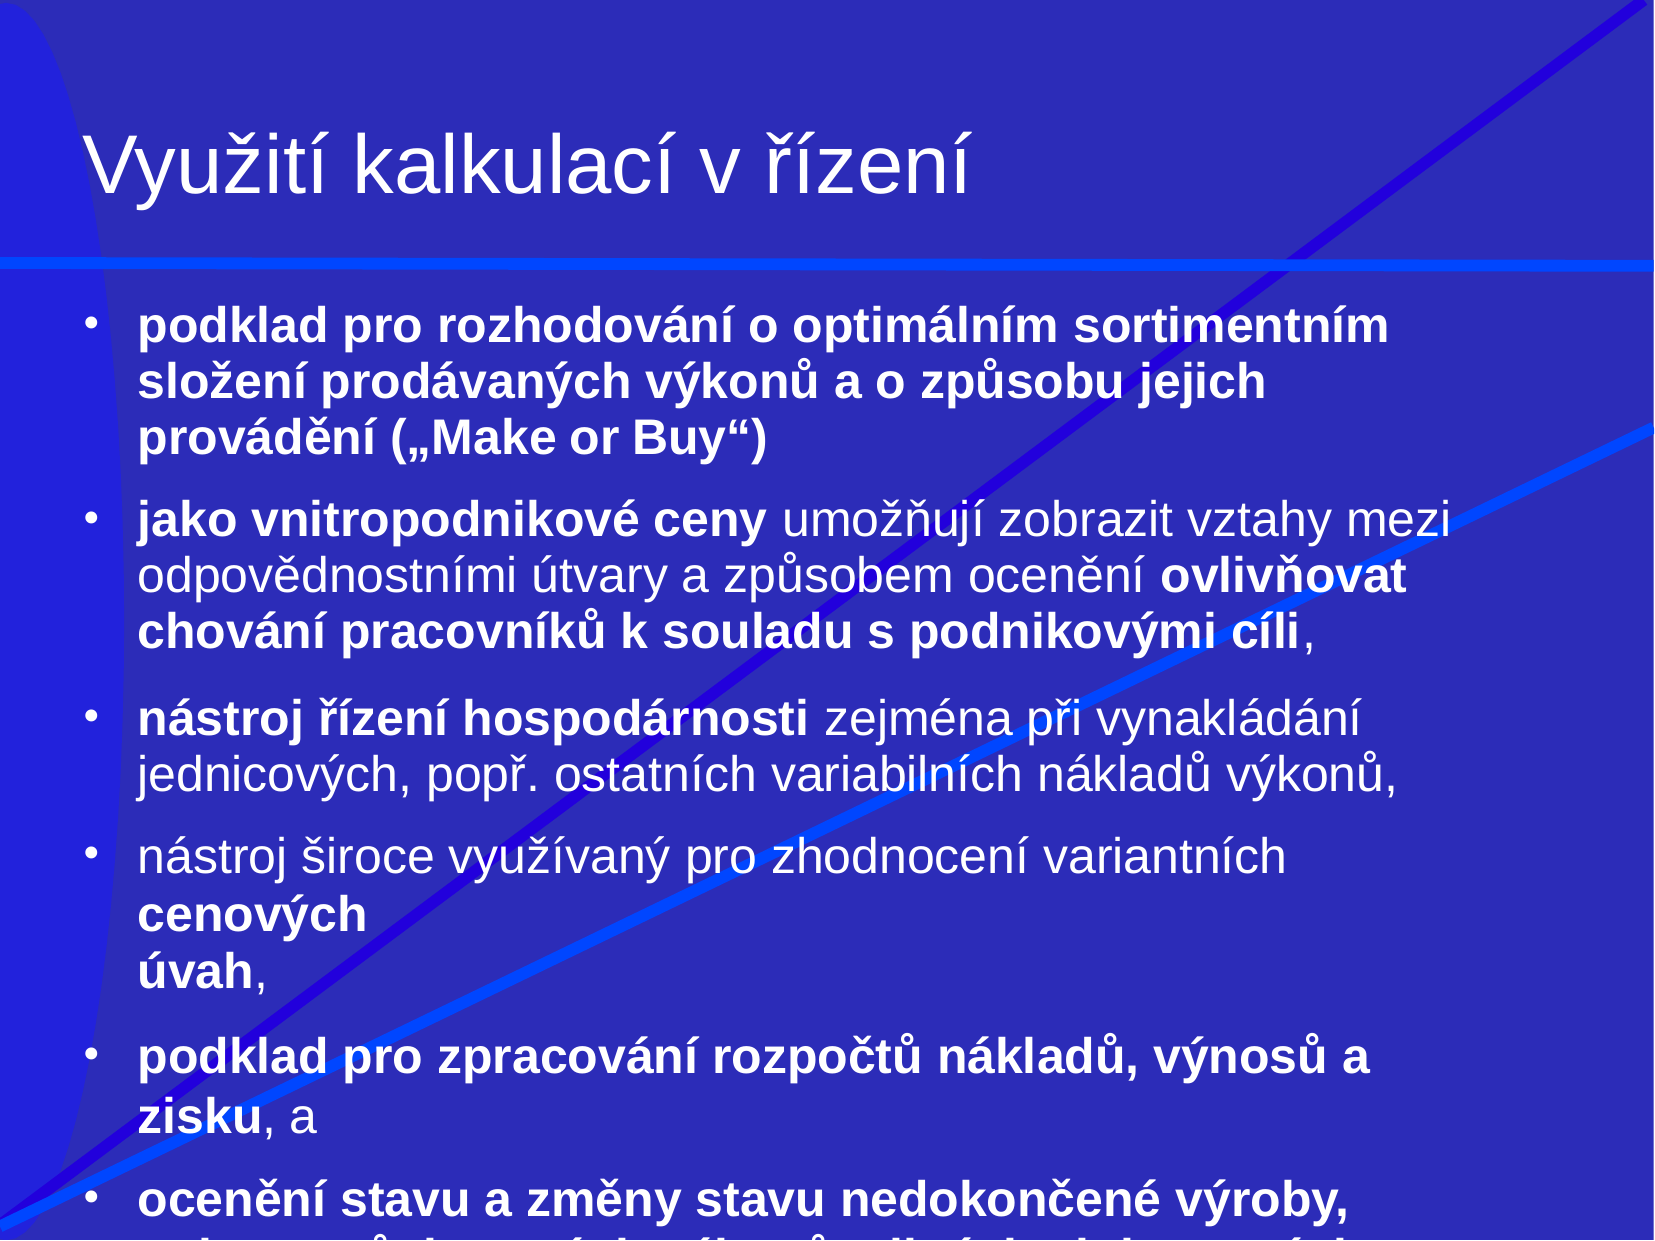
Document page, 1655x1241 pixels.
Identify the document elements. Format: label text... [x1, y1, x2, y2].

text_box podklad pro rozhodování o optimálním sortimentním složení prodávaných výkonů a o způsobu jejich provádění („Make or Buy“) jako vnitropodnikové ceny umožňují zobrazit vztahy mezi odpovědnostními útvary a způsobem ocenění ovlivňovat chování pracovníků k souladu s podnikovými cíli, nástroj řízení hospodárnosti zejména při vynakládání jednicových, popř. ostatních variabilních nákladů výkonů, nástroj široce využívaný pro zhodnocení variantních cenových úvah, podklad pro zpracování rozpočtů nákladů, výnosů a zisku, a ocenění stavu a změny stavu nedokončené výroby, polotovarů, hotových výkonů a jiných aktivovaných výkonů. [80, 296, 1570, 1241]
title Využití kalkulací v řízení [80, 110, 1574, 318]
